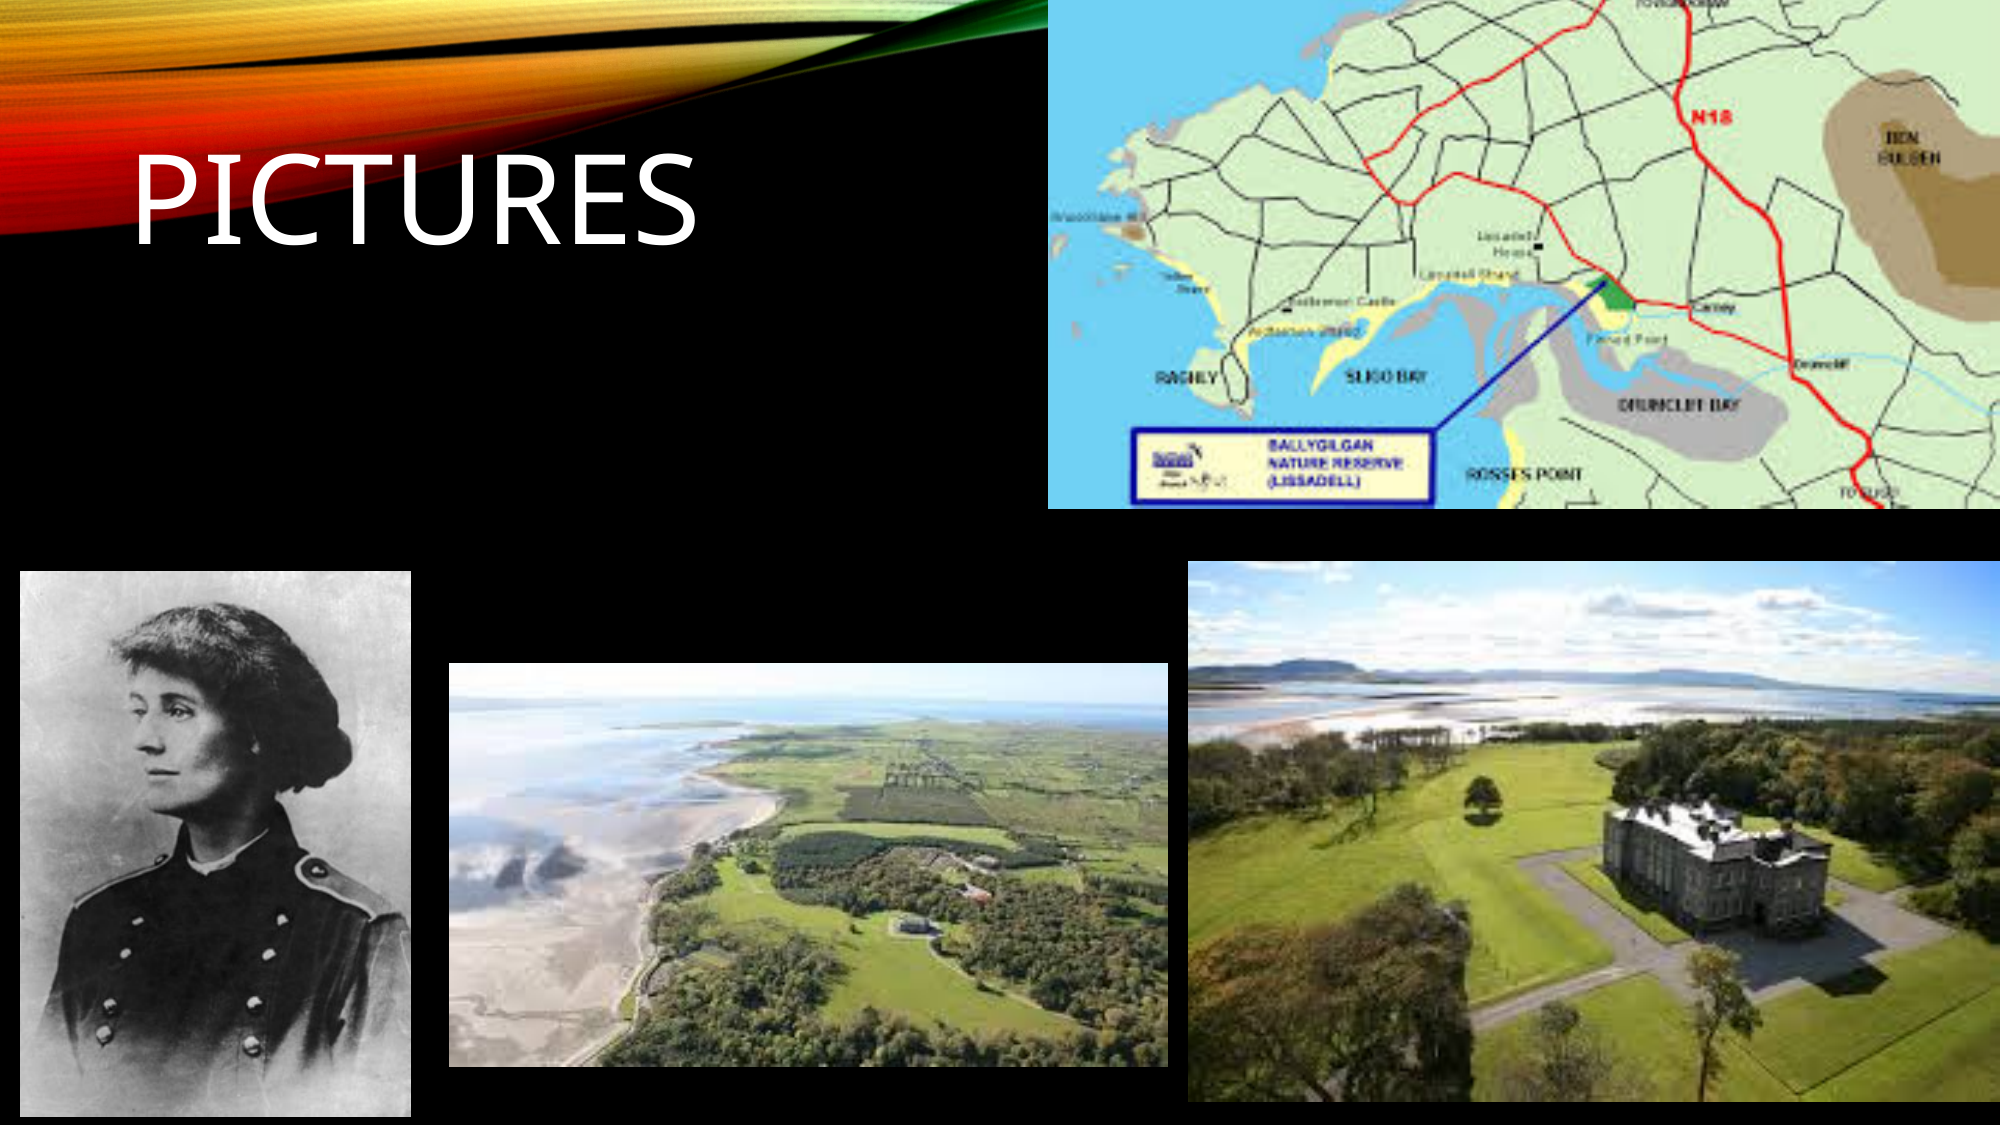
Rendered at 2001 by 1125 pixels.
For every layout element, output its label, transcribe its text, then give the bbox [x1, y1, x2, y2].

picture [449, 663, 1168, 1068]
picture [0, 0, 2000, 509]
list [1188, 561, 2000, 1102]
title pictures [112, 97, 1048, 310]
picture [20, 570, 412, 1117]
